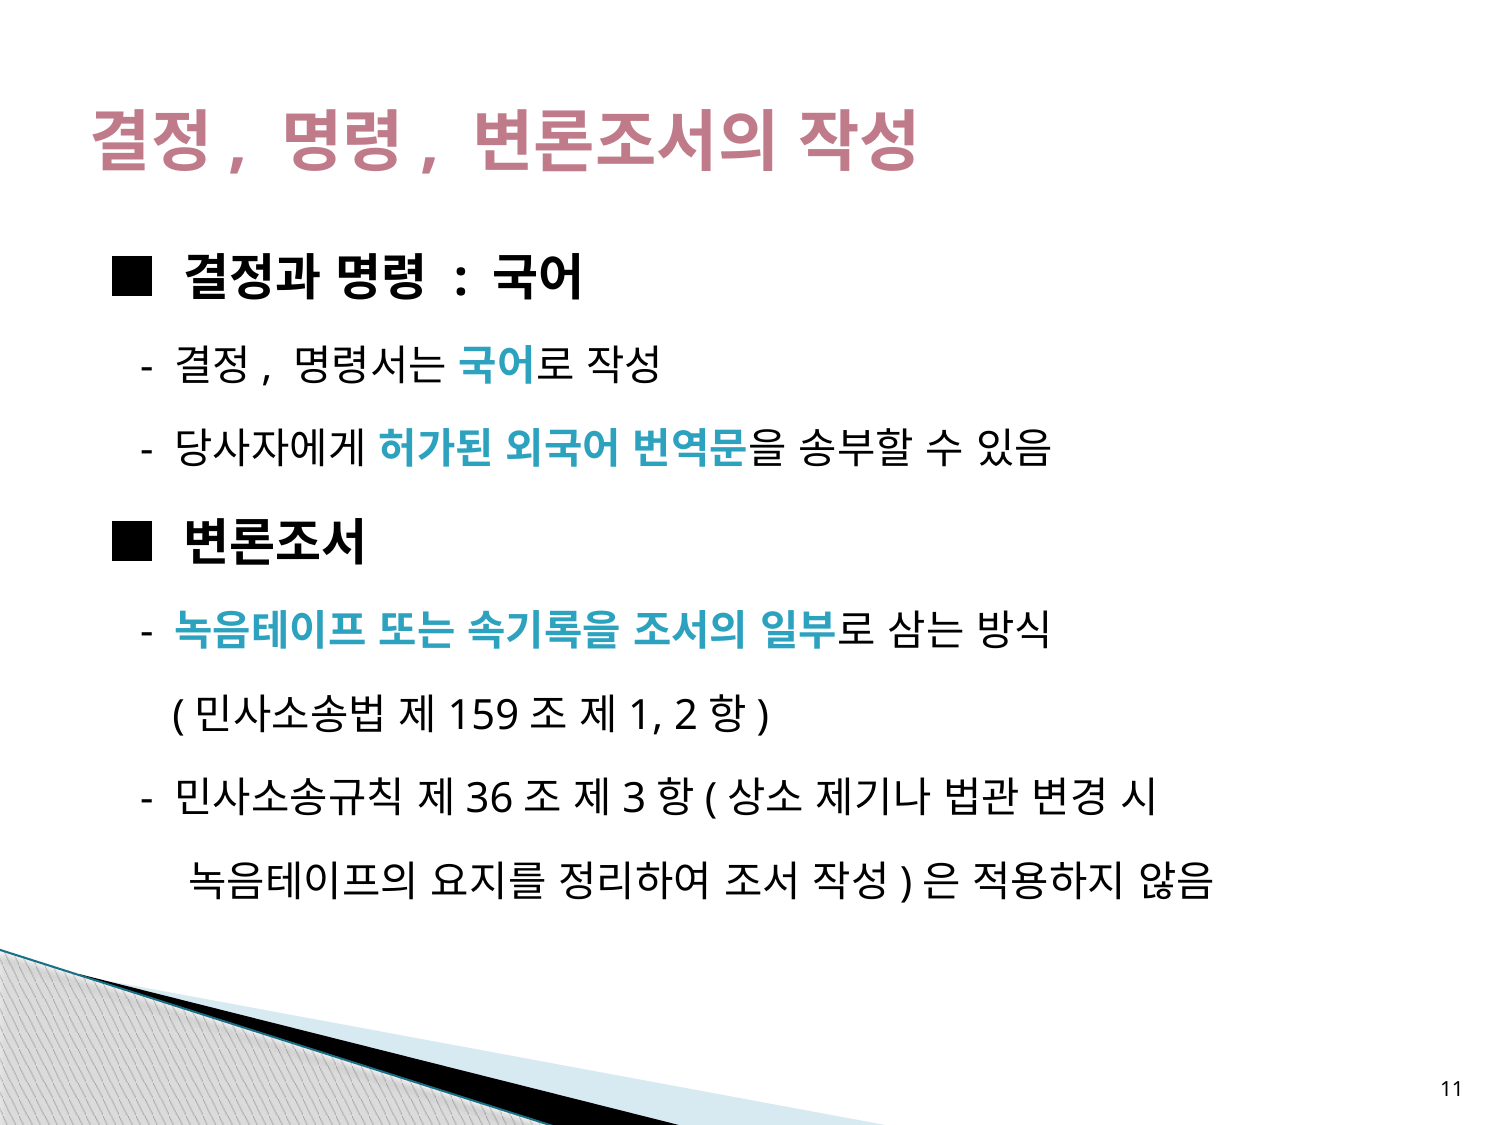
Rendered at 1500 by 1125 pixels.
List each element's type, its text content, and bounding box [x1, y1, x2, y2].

title 결정, 명령, 변론조서의 작성 [75, 45, 1425, 233]
slide_number 11 [1418, 1051, 1479, 1112]
list ■ 결정과 명령 : 국어 - 결정, 명령서는 국어로 작성 - 당사자에게 허가된 외국어 번역문을 송부할 수 있음 ■ 변론조서 - 녹음테이프 또는 속기록을 조서의 일부로 삼는 방식 (민사소송법 제159조 제1, 2항) - 민사소송규칙 제36조 제3항(상소 제기나 법관 변경 시 녹음테이프의 요지를 정리하여 조서 작성)은 적용하지 않음 [75, 233, 1425, 1047]
